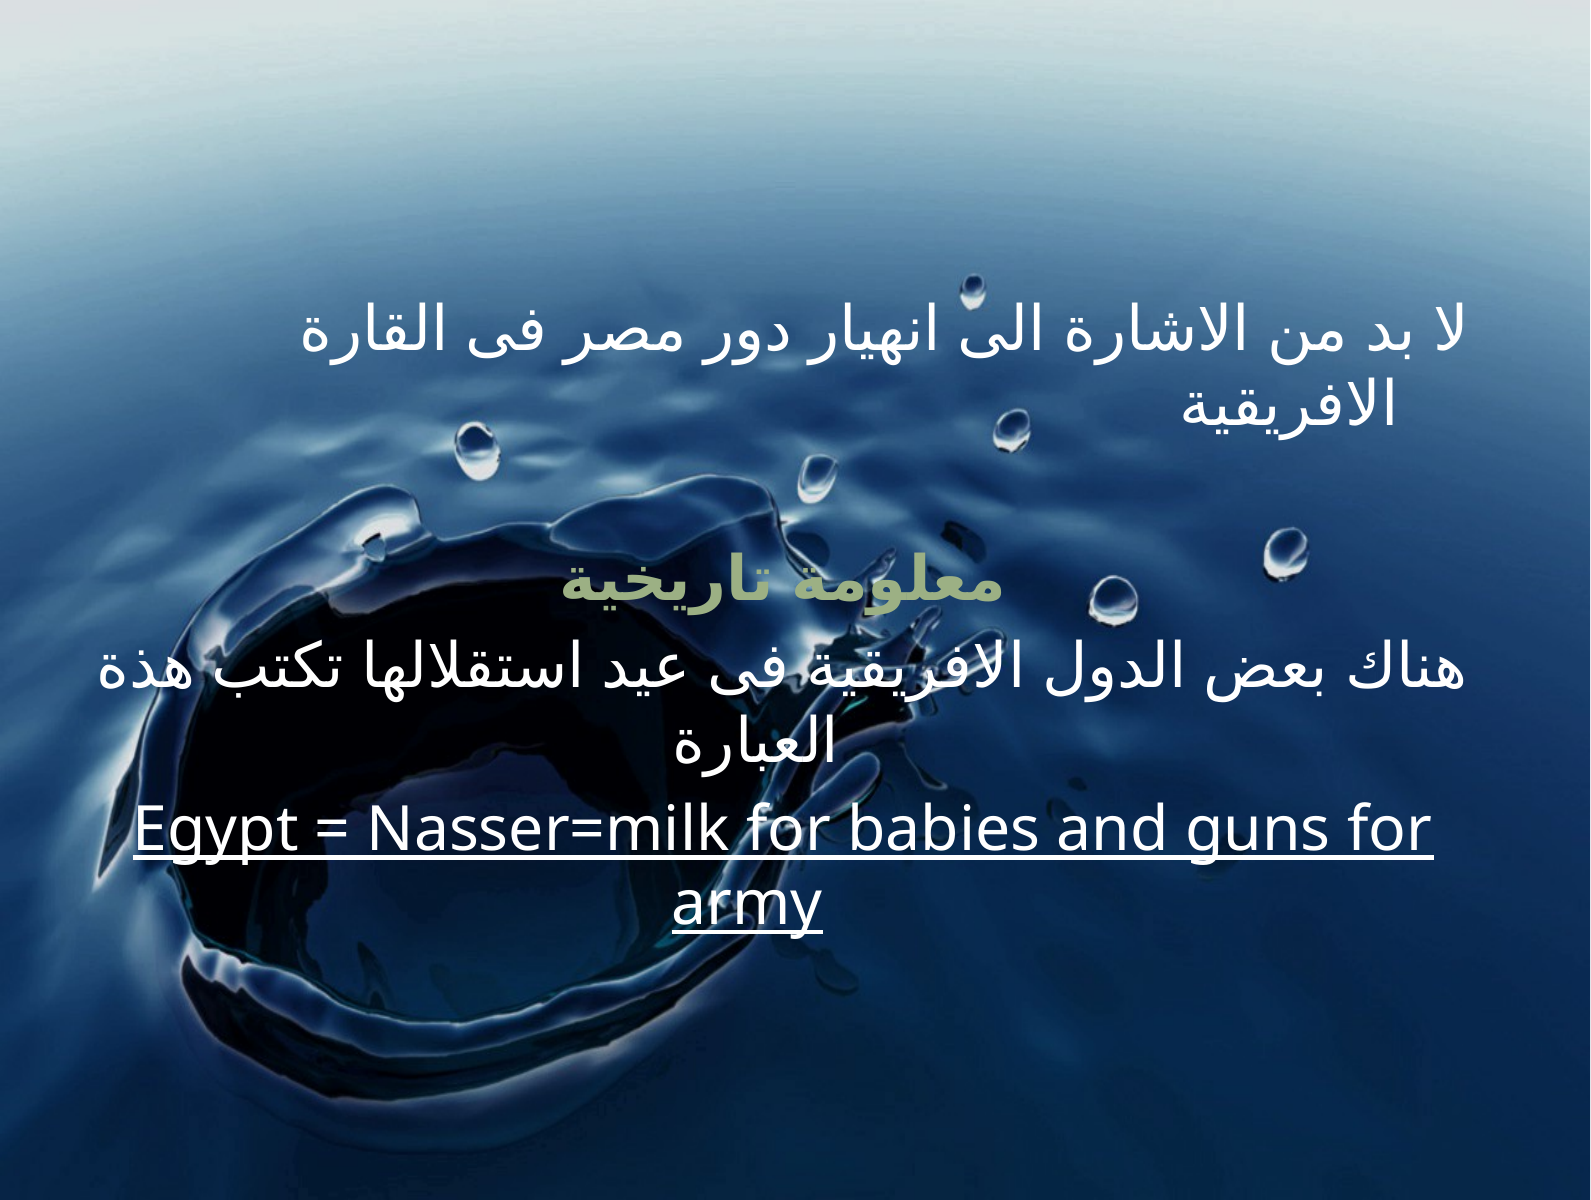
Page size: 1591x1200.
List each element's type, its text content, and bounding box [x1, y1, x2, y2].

list لا بد من الاشارة الى انهيار دور مصر فى القارة الافريقية معلومة تاريخية هناك بعض الدول الافريقية فى عيد استقلالها تكتب هذة العبارة Egypt = Nasser=milk for babies and guns for army [79, 279, 1511, 1104]
picture [0, 0, 1591, 1200]
